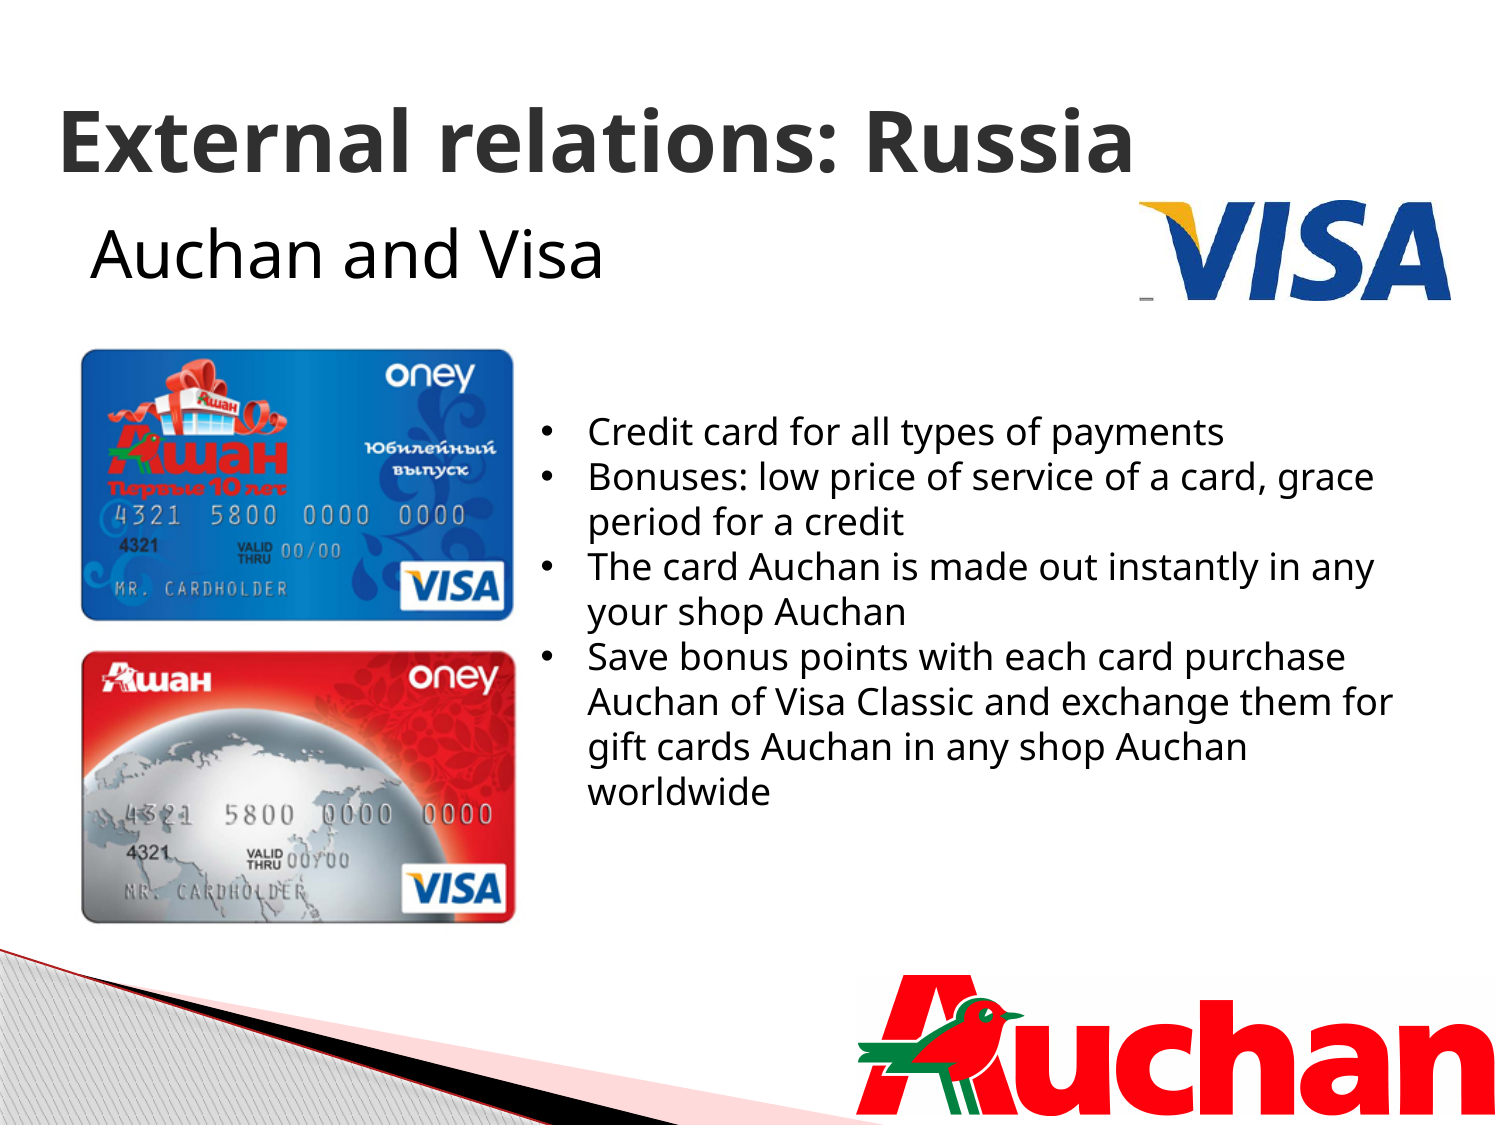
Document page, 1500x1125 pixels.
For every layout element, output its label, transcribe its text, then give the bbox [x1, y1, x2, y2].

title External relations: Russia [41, 45, 1392, 233]
picture [1139, 200, 1451, 301]
text_box Auchan and Visa [74, 204, 1425, 321]
picture [856, 975, 1495, 1117]
text_box Credit card for all types of payments Bonuses: low price of service of a card, grace period for a credit The card Auchan is made out instantly in any your shop Auchan Save bonus points with each card purchase Auchan of Visa Classic and exchange them for gift cards Auchan in any shop Auchan worldwide [531, 400, 1451, 866]
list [68, 325, 527, 954]
